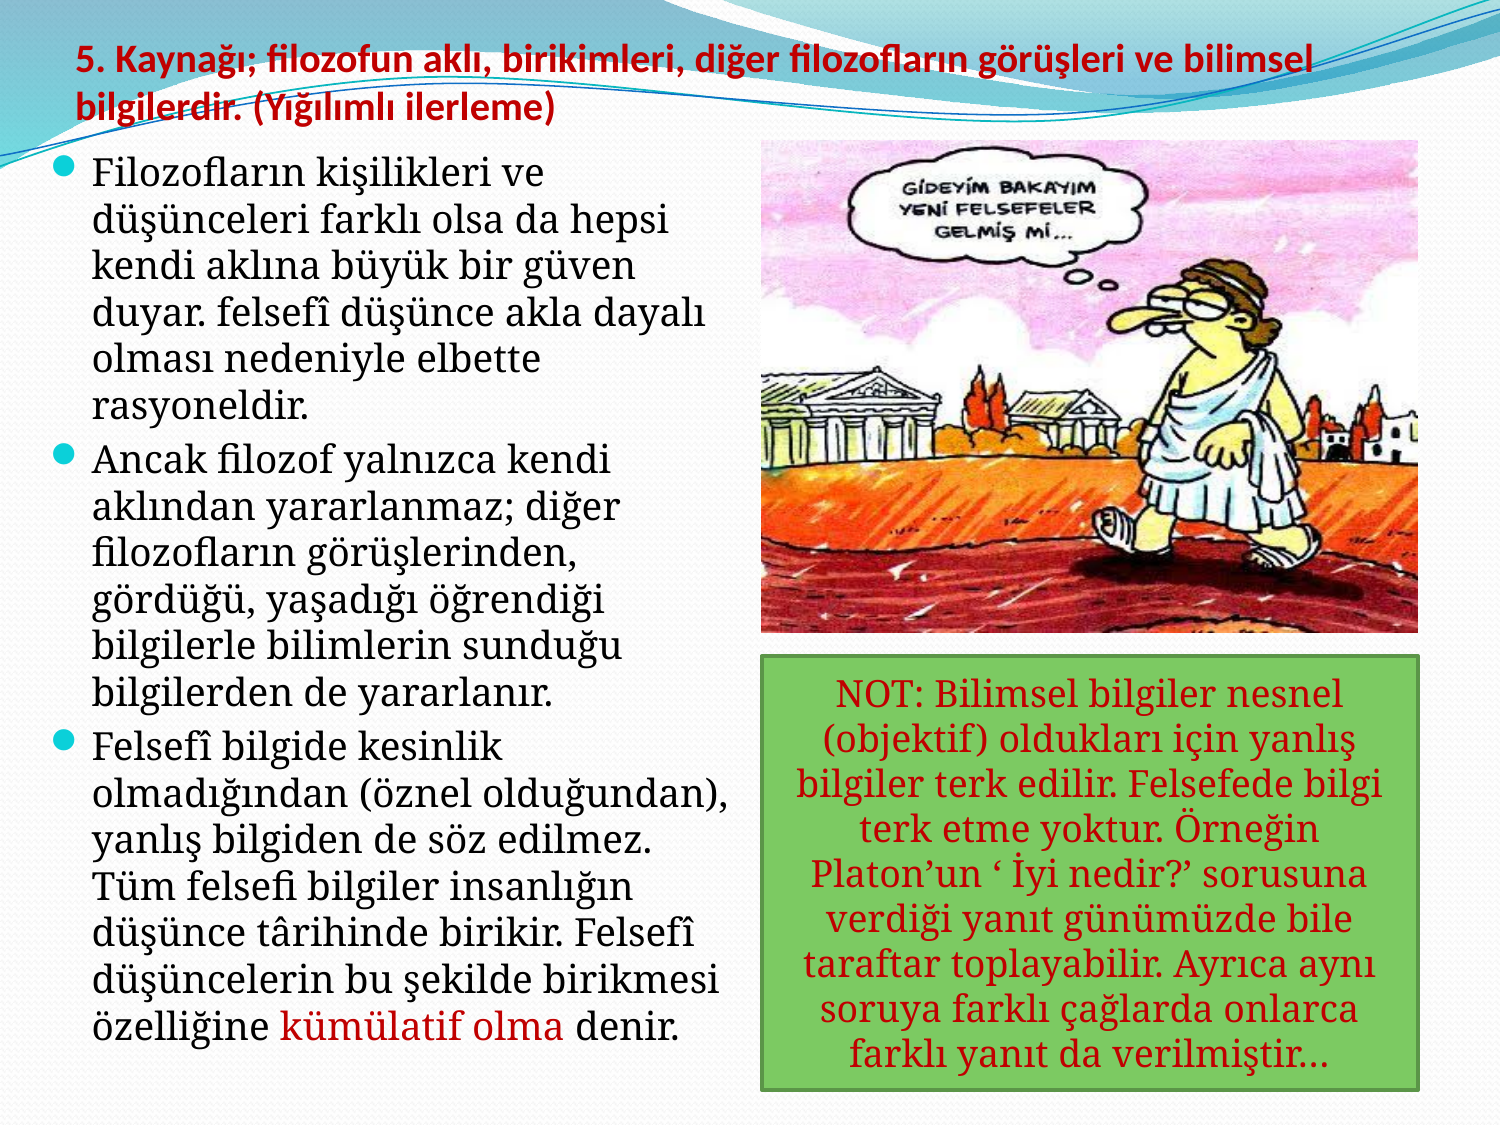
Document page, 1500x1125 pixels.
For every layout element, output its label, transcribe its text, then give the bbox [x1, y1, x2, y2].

list Filozofların kişilikleri ve düşünceleri farklı olsa da hepsi kendi aklına büyük bir güven duyar. felsefî düşünce akla dayalı olması nedeniyle elbette rasyoneldir. Ancak filozof yalnızca kendi aklından yararlanmaz; diğer filozofların görüşlerinden, gördüğü, yaşadığı öğrendiği bilgilerle bilimlerin sunduğu bilgilerden de yararlanır. Felsefî bilgide kesinlik olmadığından (öznel olduğundan), yanlış bilgiden de söz edilmez. Tüm felsefi bilgiler insanlığın düşünce târihinde birikir. Felsefî düşüncelerin bu şekilde birikmesi özelliğine kümülatif olma denir. [35, 140, 750, 1079]
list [761, 140, 1419, 633]
text_box NOT: Bilimsel bilgiler nesnel (objektif) oldukları için yanlış bilgiler terk edilir. Felsefede bilgi terk etme yoktur. Örneğin Platon’un ‘ İyi nedir?’ sorusuna verdiği yanıt günümüzde bile taraftar toplayabilir. Ayrıca aynı soruya farklı çağlarda onlarca farklı yanıt da verilmiştir… [760, 654, 1420, 1092]
title 5. Kaynağı; filozofun aklı, birikimleri, diğer filozofların görüşleri ve bilimsel bilgilerdir. (Yığılımlı ilerleme) [75, 23, 1425, 129]
